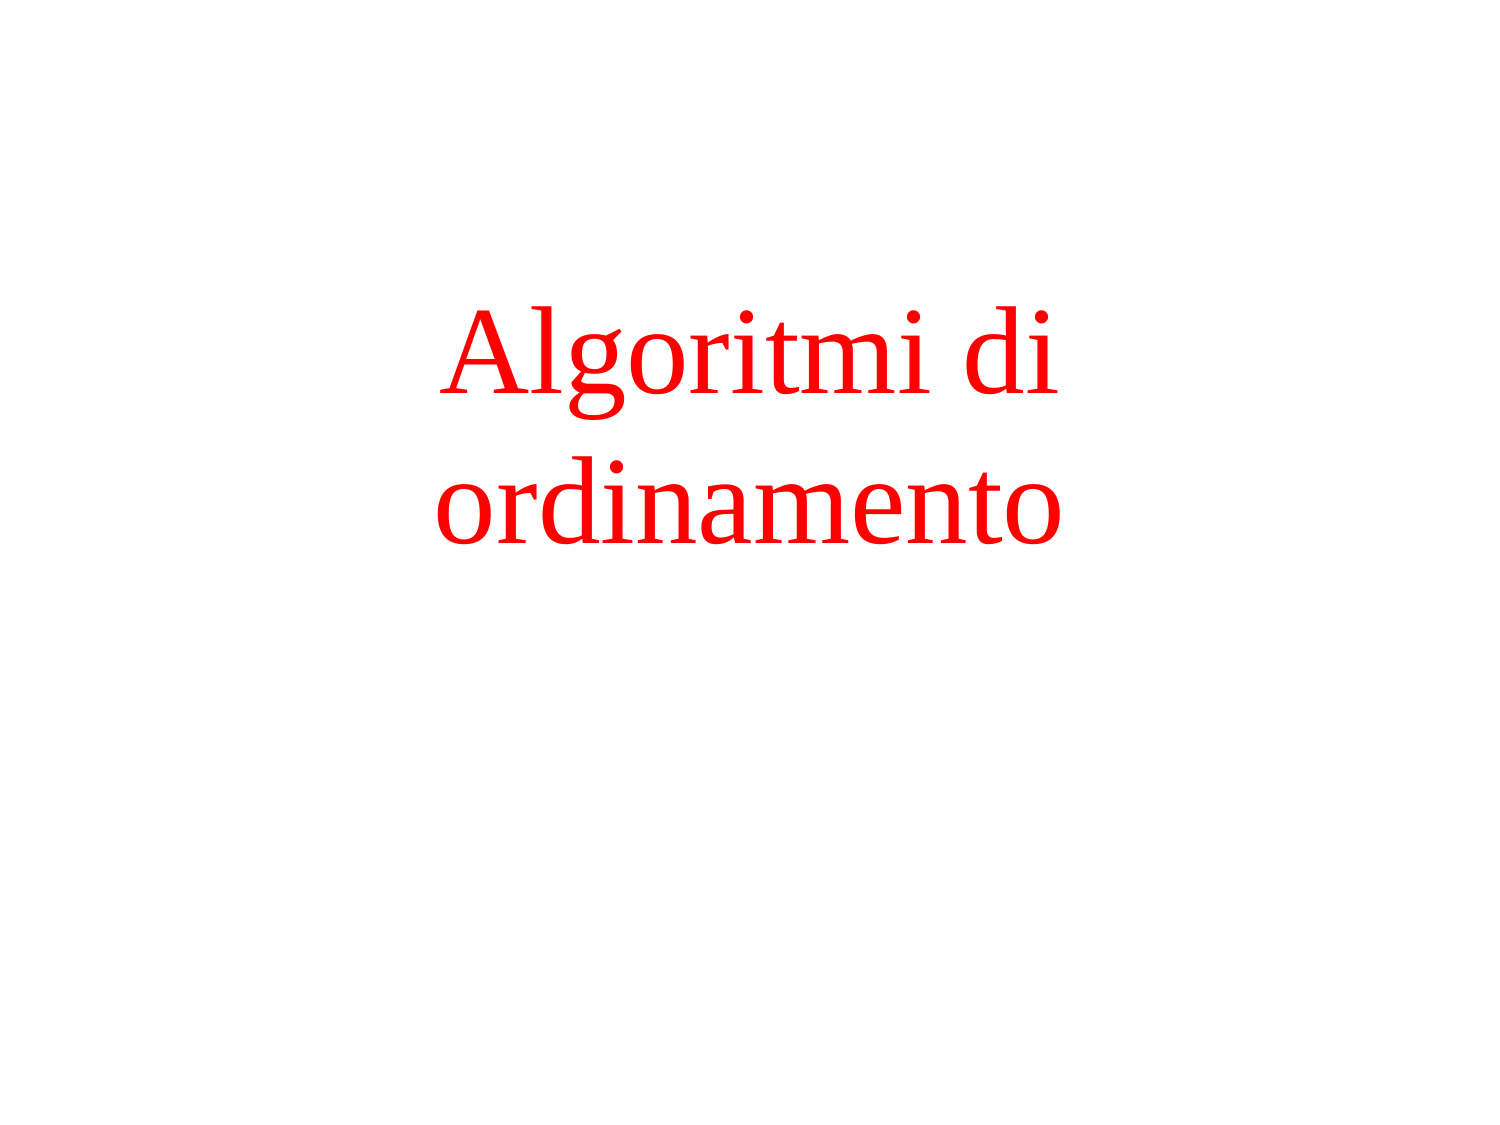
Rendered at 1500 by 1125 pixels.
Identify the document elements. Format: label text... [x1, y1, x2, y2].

title Algoritmi di ordinamento [187, 184, 1313, 576]
